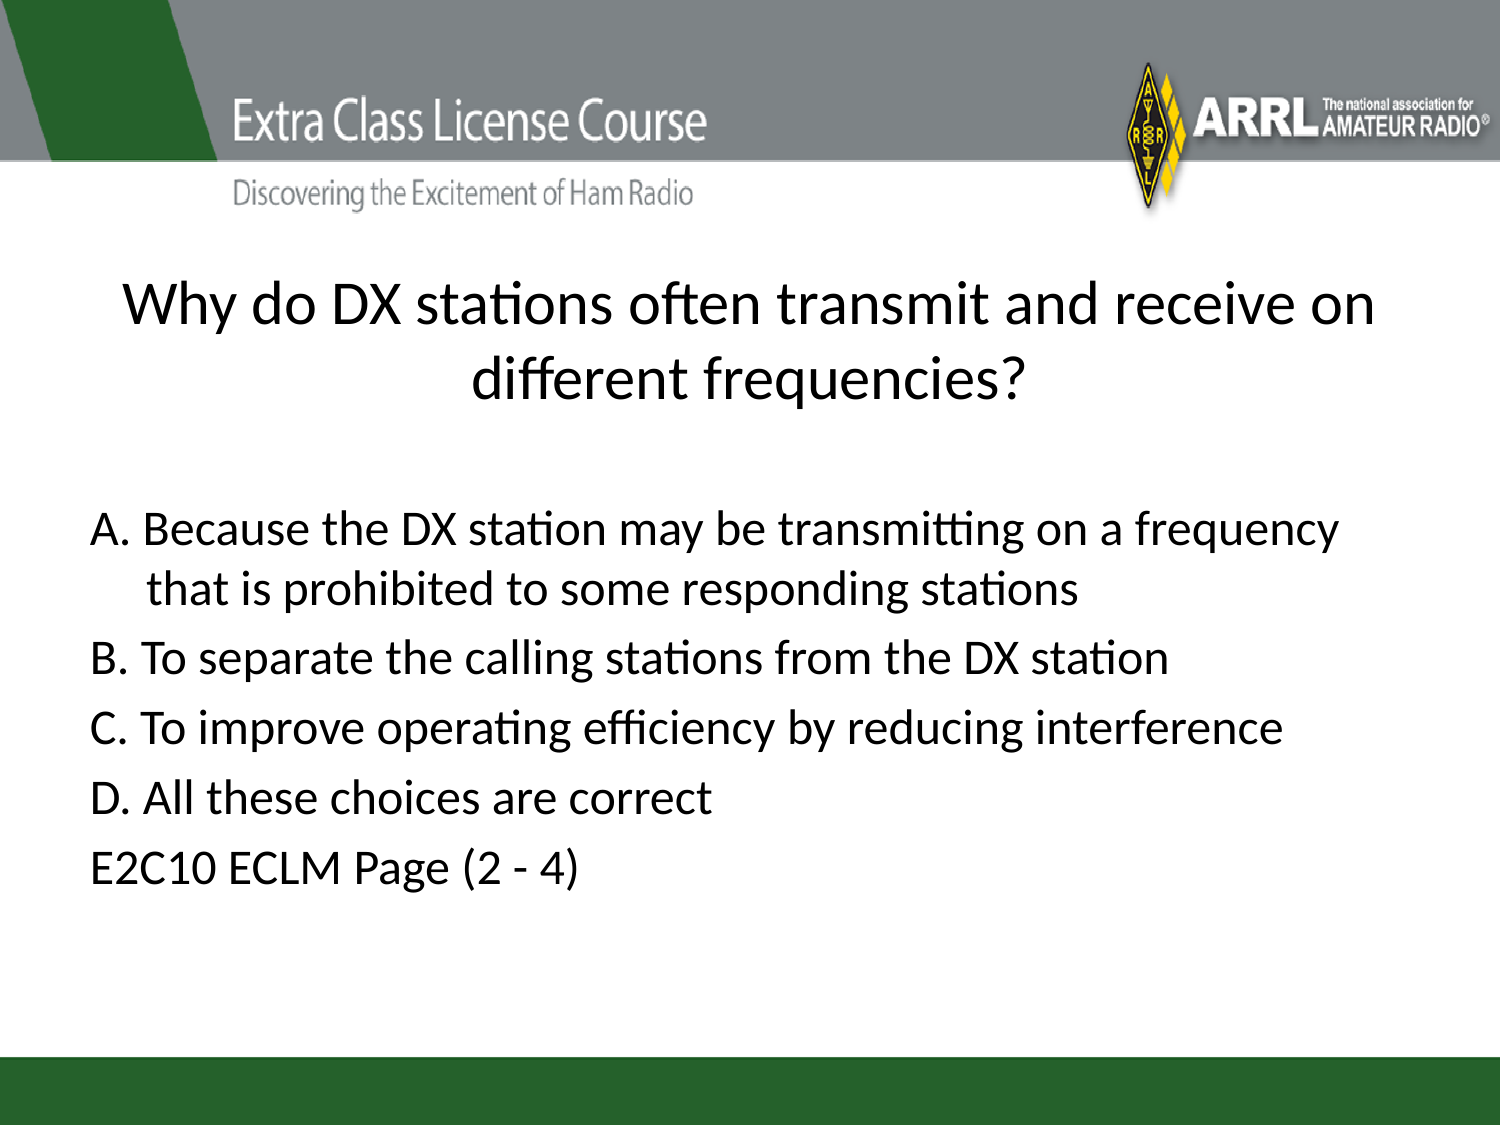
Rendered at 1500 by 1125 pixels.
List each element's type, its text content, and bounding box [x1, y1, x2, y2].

list A. Because the DX station may be transmitting on a frequency that is prohibited to some responding stations B. To separate the calling stations from the DX station C. To improve operating efficiency by reducing interference D. All these choices are correct E2C10 ECLM Page (2 - 4) [75, 487, 1425, 1005]
title Why do DX stations often transmit and receive on different frequencies? [75, 254, 1425, 435]
picture [0, 0, 1500, 1125]
